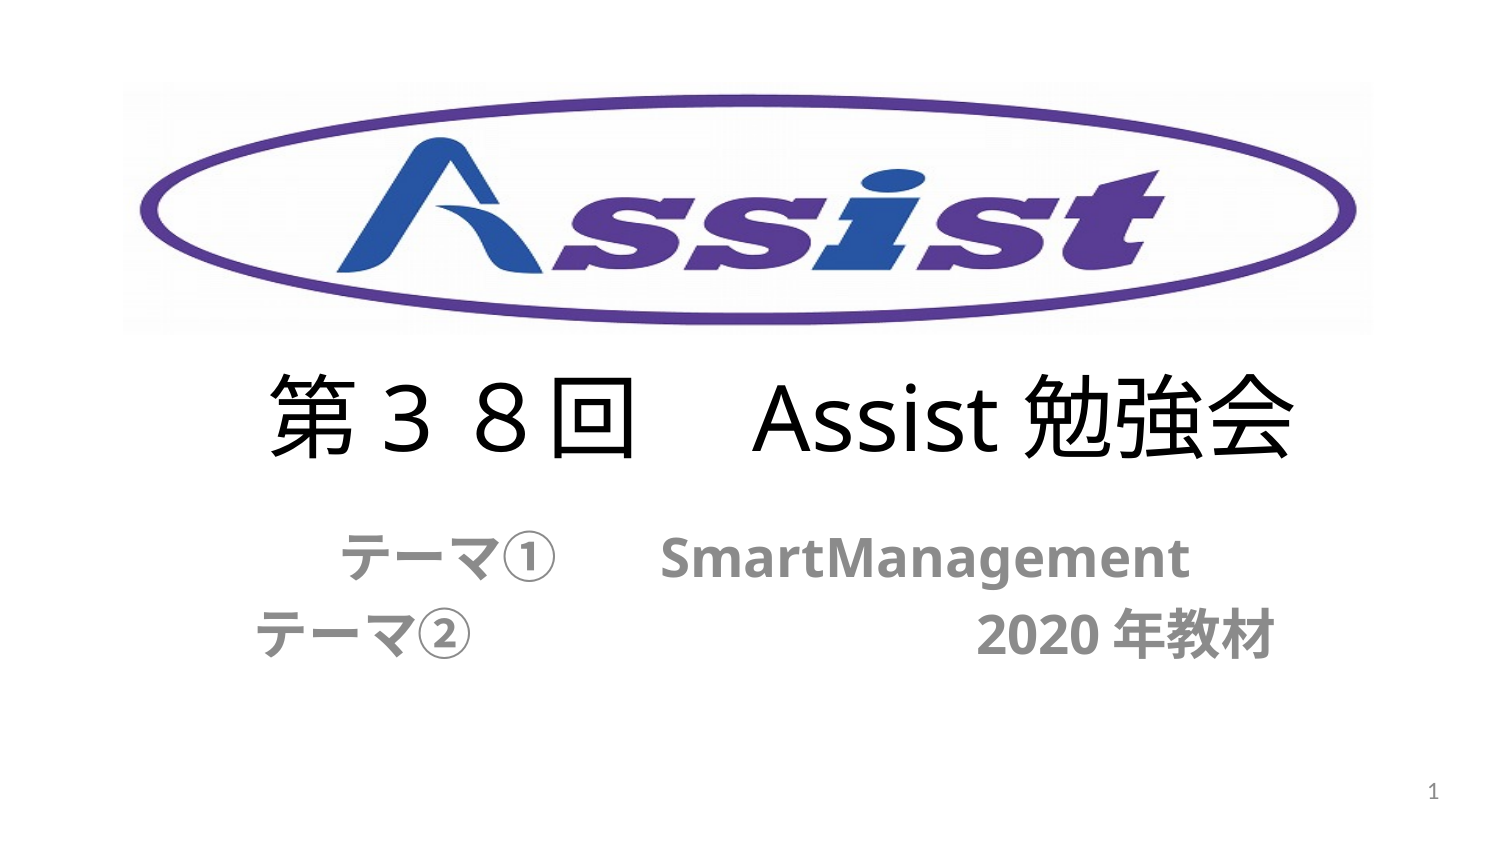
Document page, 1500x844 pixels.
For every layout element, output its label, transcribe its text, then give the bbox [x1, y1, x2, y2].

picture [123, 82, 1375, 336]
slide_number 1 [1369, 767, 1455, 813]
subtitle テーマ① SmartManagement テーマ② 2020年教材 [199, 515, 1331, 675]
title 第3８回 Assist勉強会 [242, 344, 1323, 495]
